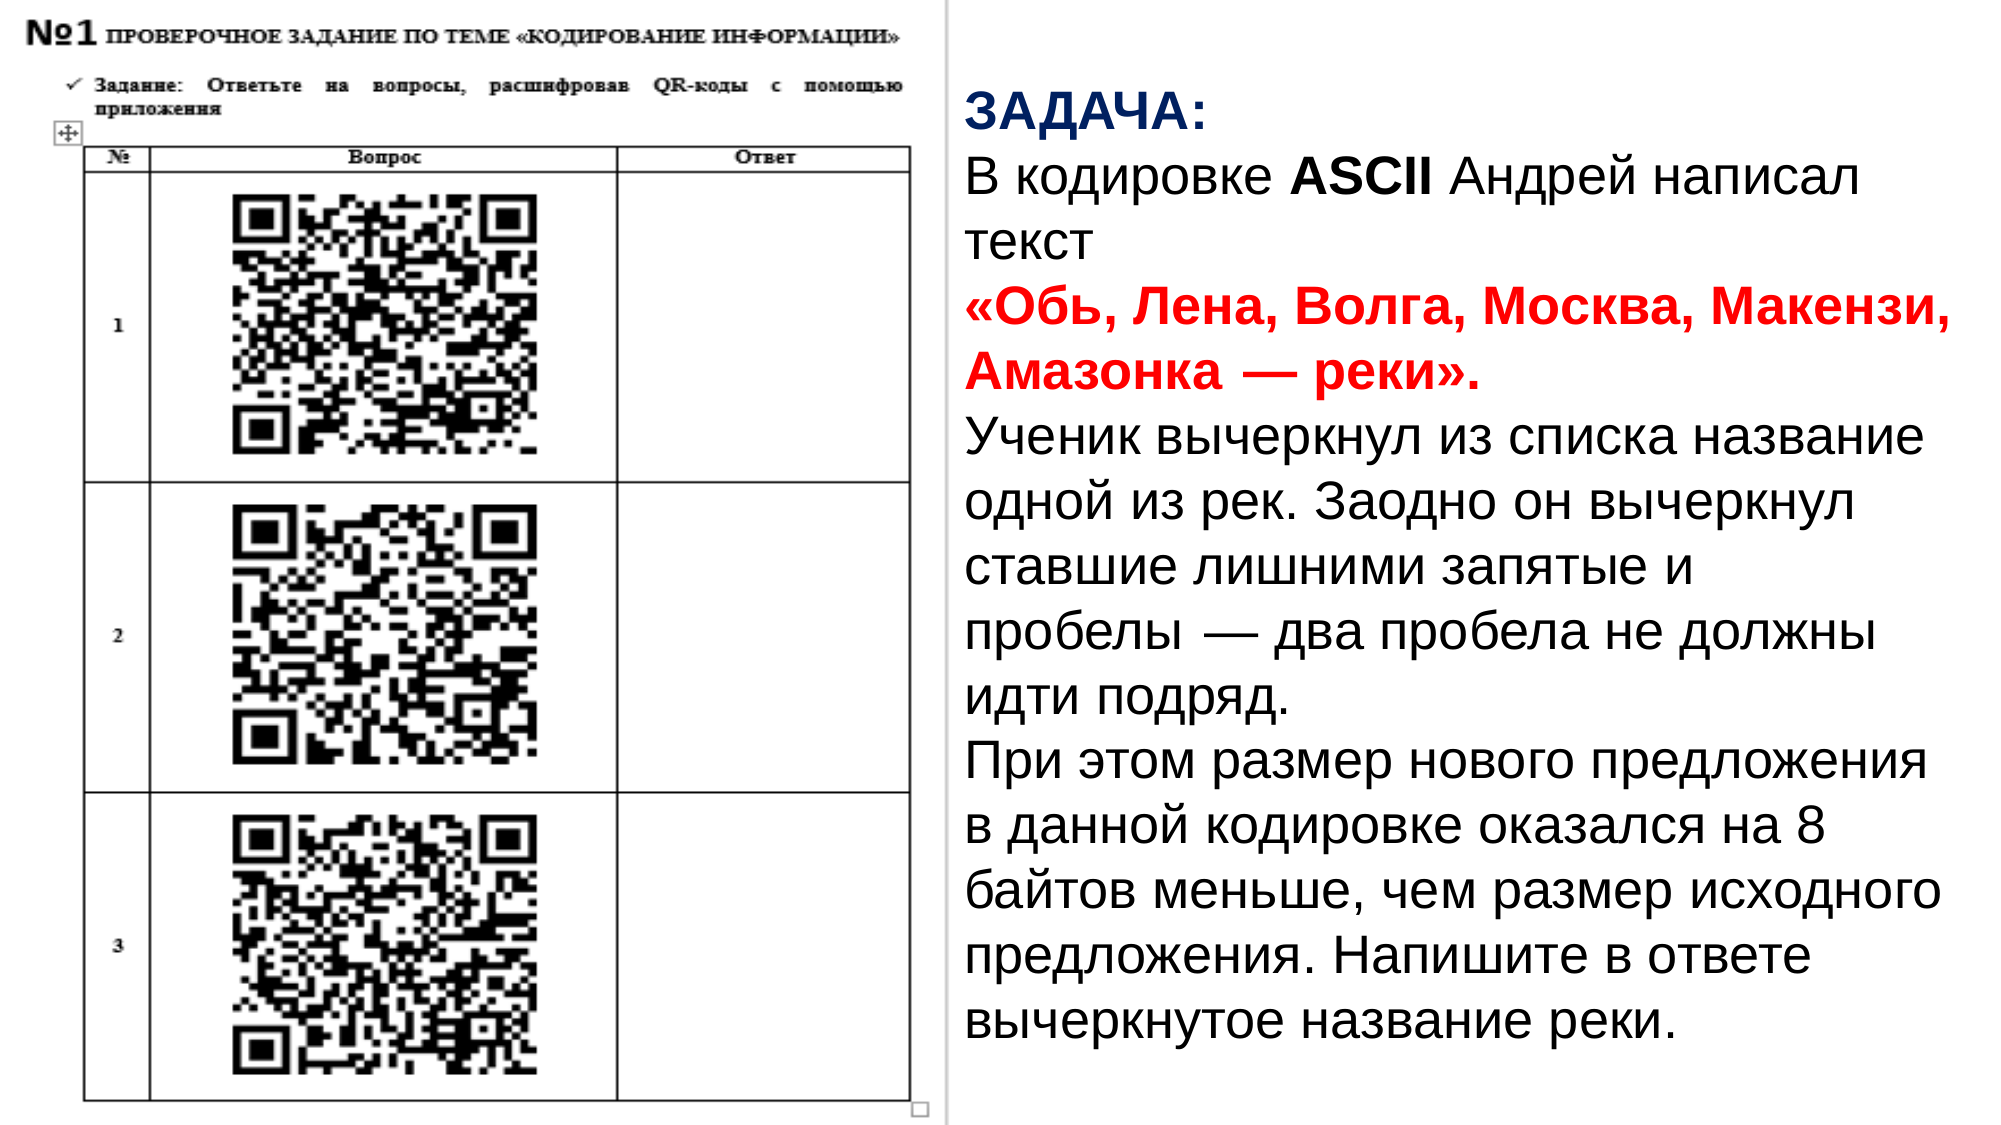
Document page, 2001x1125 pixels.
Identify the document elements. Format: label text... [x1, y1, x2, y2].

text_box ЗАДАЧА: В кодировке ASCII Андрей написал текст «Обь, Лена, Волга, Москва, Макензи, Амазонка — реки». Ученик вычеркнул из списка название одной из рек. Заодно он вычеркнул ставшие лишними запятые и пробелы — два пробела не должны идти подряд. При этом размер нового предложения в данной кодировке оказался на 8 байтов меньше, чем размер исходного предложения. Напишите в ответе вычеркнутое название реки. [950, 67, 1970, 1058]
picture [0, 0, 950, 1125]
